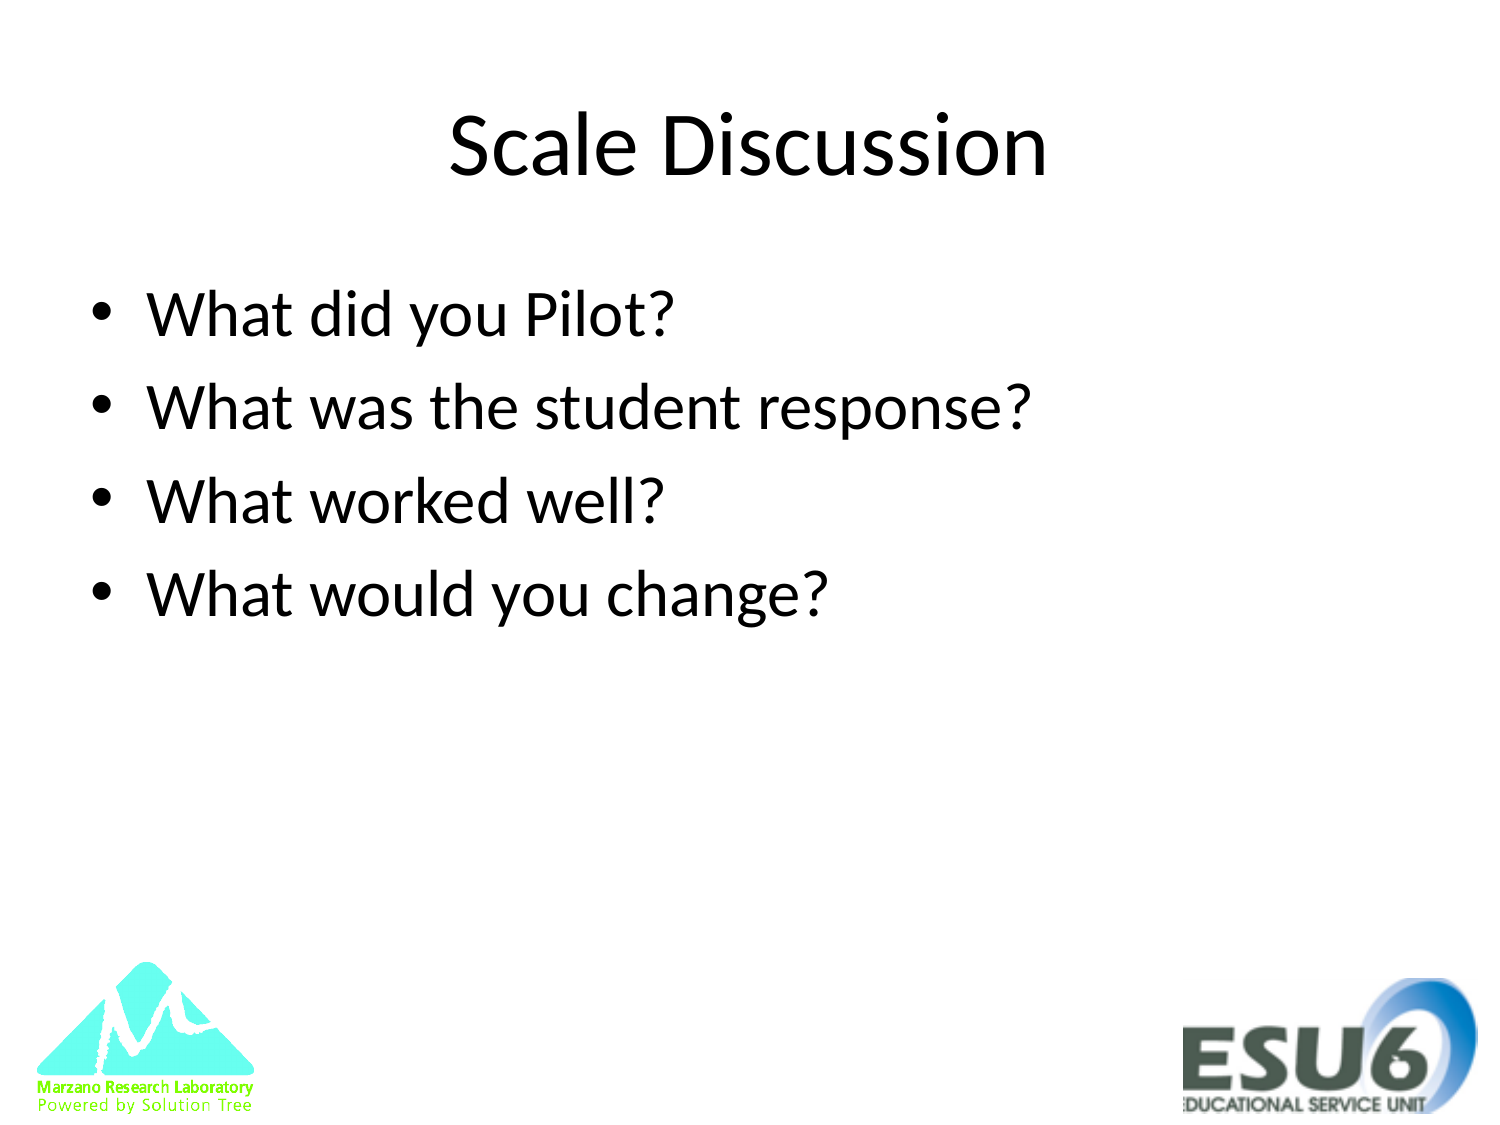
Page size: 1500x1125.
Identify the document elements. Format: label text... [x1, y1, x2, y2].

picture [37, 962, 254, 1114]
list What did you Pilot? What was the student response? What worked well? What would you change? [75, 262, 1425, 1005]
title Scale Discussion [75, 45, 1425, 233]
picture [1183, 978, 1478, 1114]
